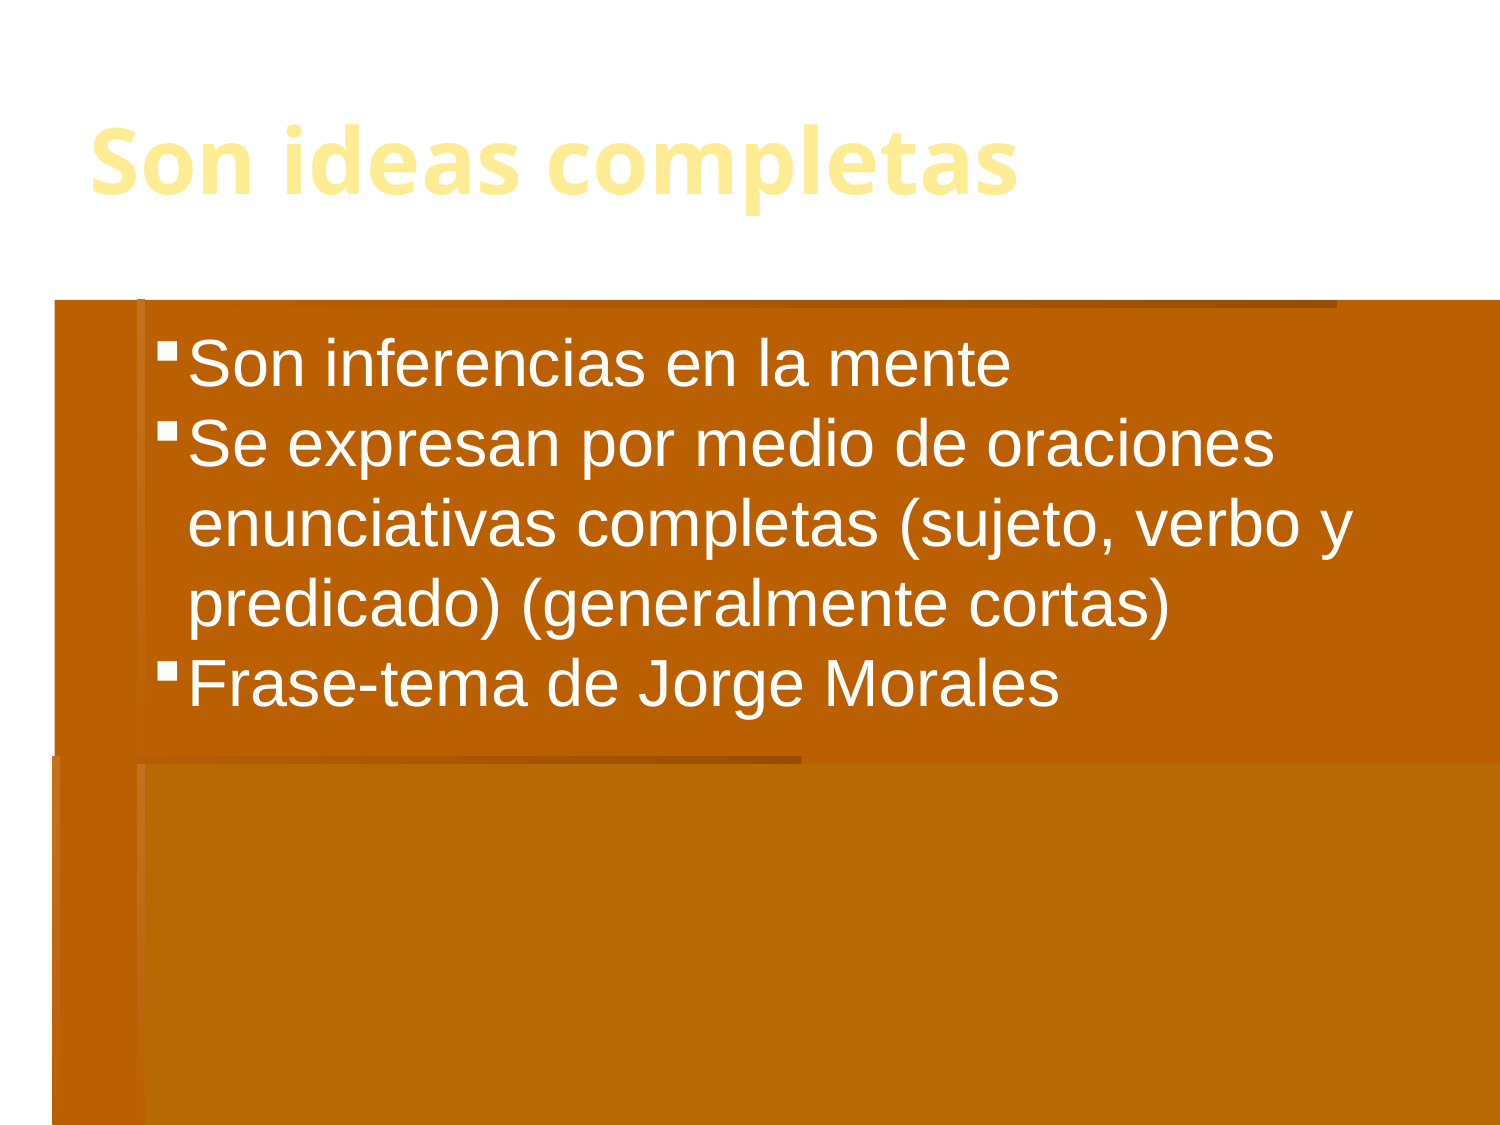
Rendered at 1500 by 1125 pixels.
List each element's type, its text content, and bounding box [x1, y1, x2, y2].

text_box Son ideas completas [75, 40, 1451, 275]
text_box Son inferencias en la mente Se expresan por medio de oraciones enunciativas completas (sujeto, verbo y predicado) (generalmente cortas) Frase-tema de Jorge Morales [137, 312, 1451, 1000]
